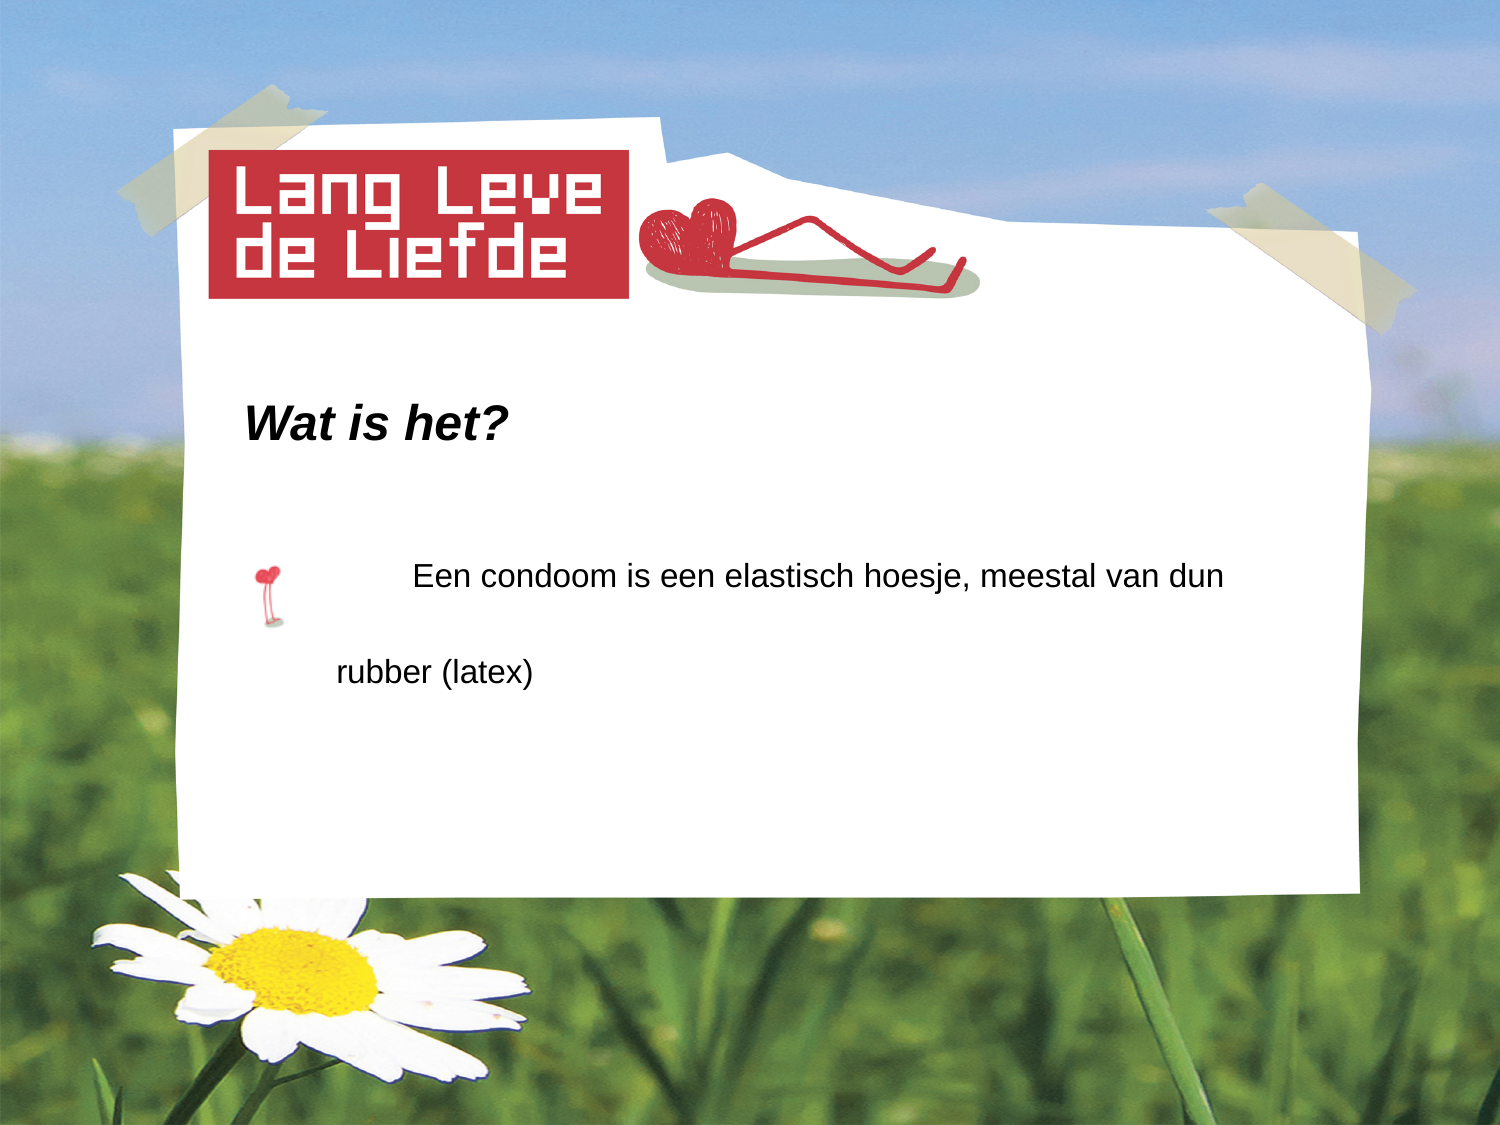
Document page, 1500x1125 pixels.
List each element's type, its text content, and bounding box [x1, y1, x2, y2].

picture [0, 0, 1500, 1125]
list Wat is het? Een condoom is een elastisch hoesje, meestal van dun rubber (latex) [191, 365, 1317, 827]
